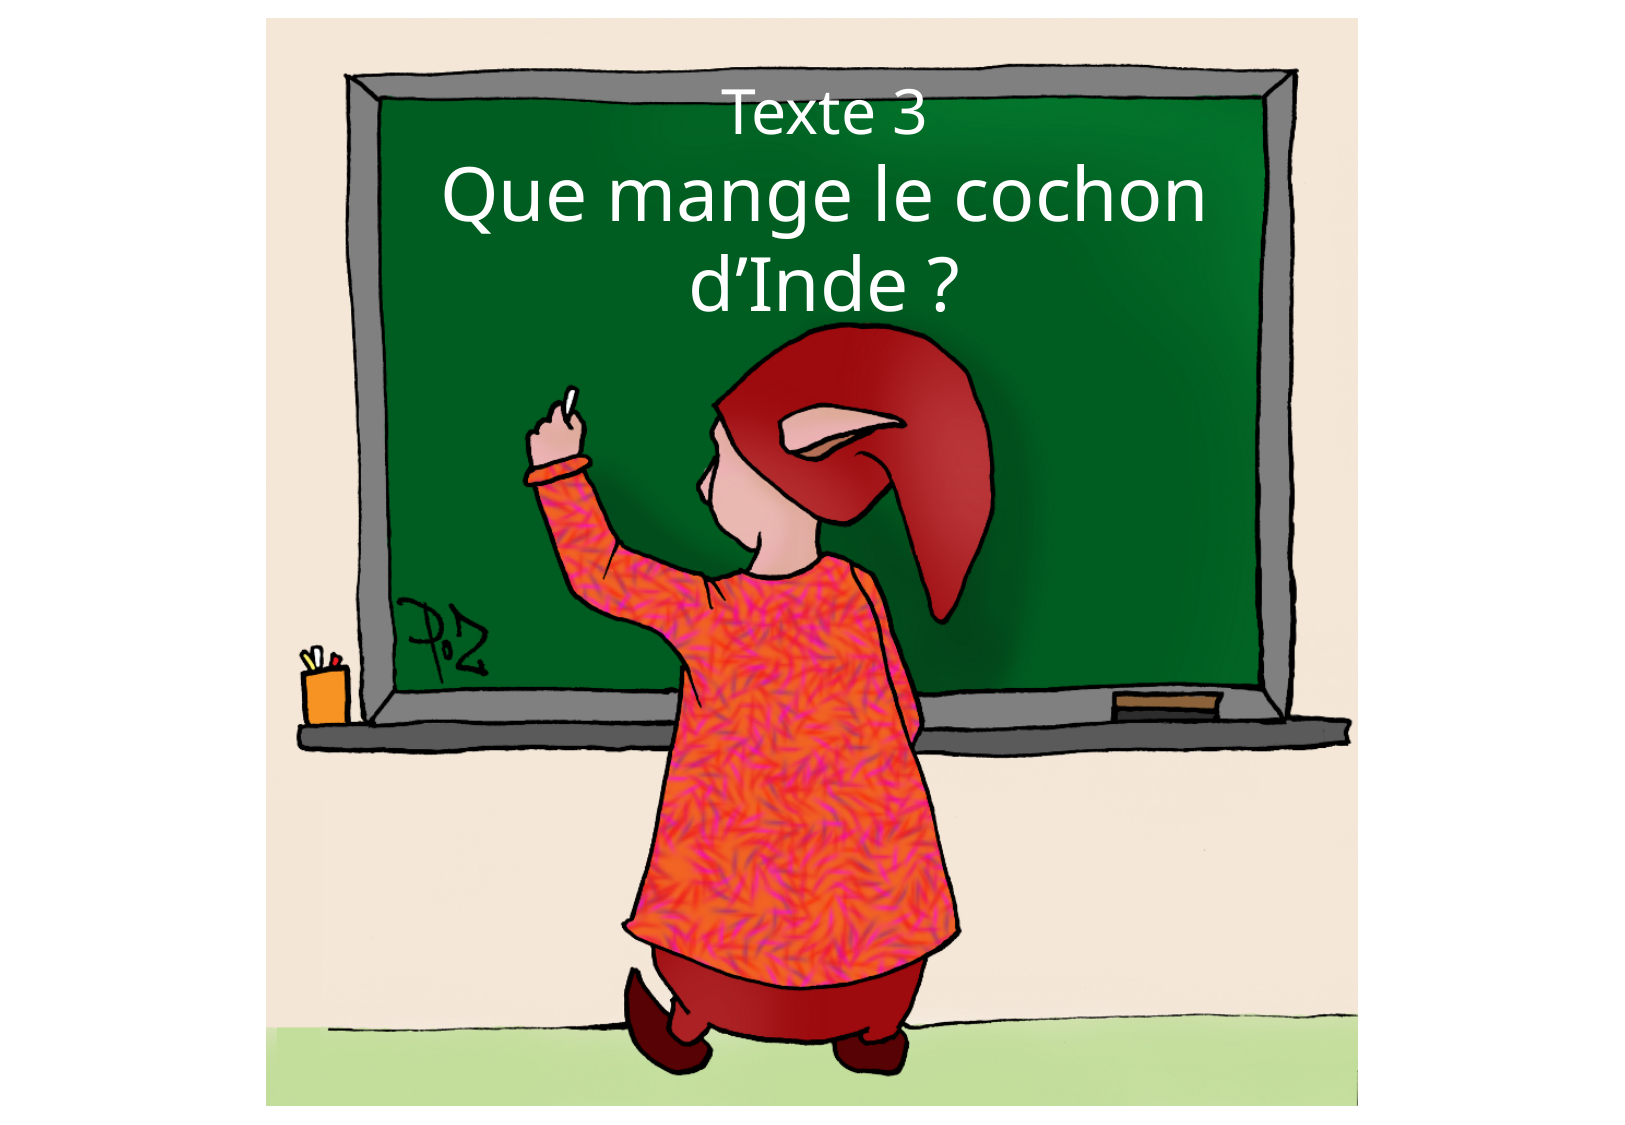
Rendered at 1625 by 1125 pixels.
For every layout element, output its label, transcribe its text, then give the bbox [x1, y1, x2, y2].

picture [266, 18, 1358, 1106]
text_box Texte 3 Que mange le cochon d’Inde ? [377, 101, 1273, 297]
